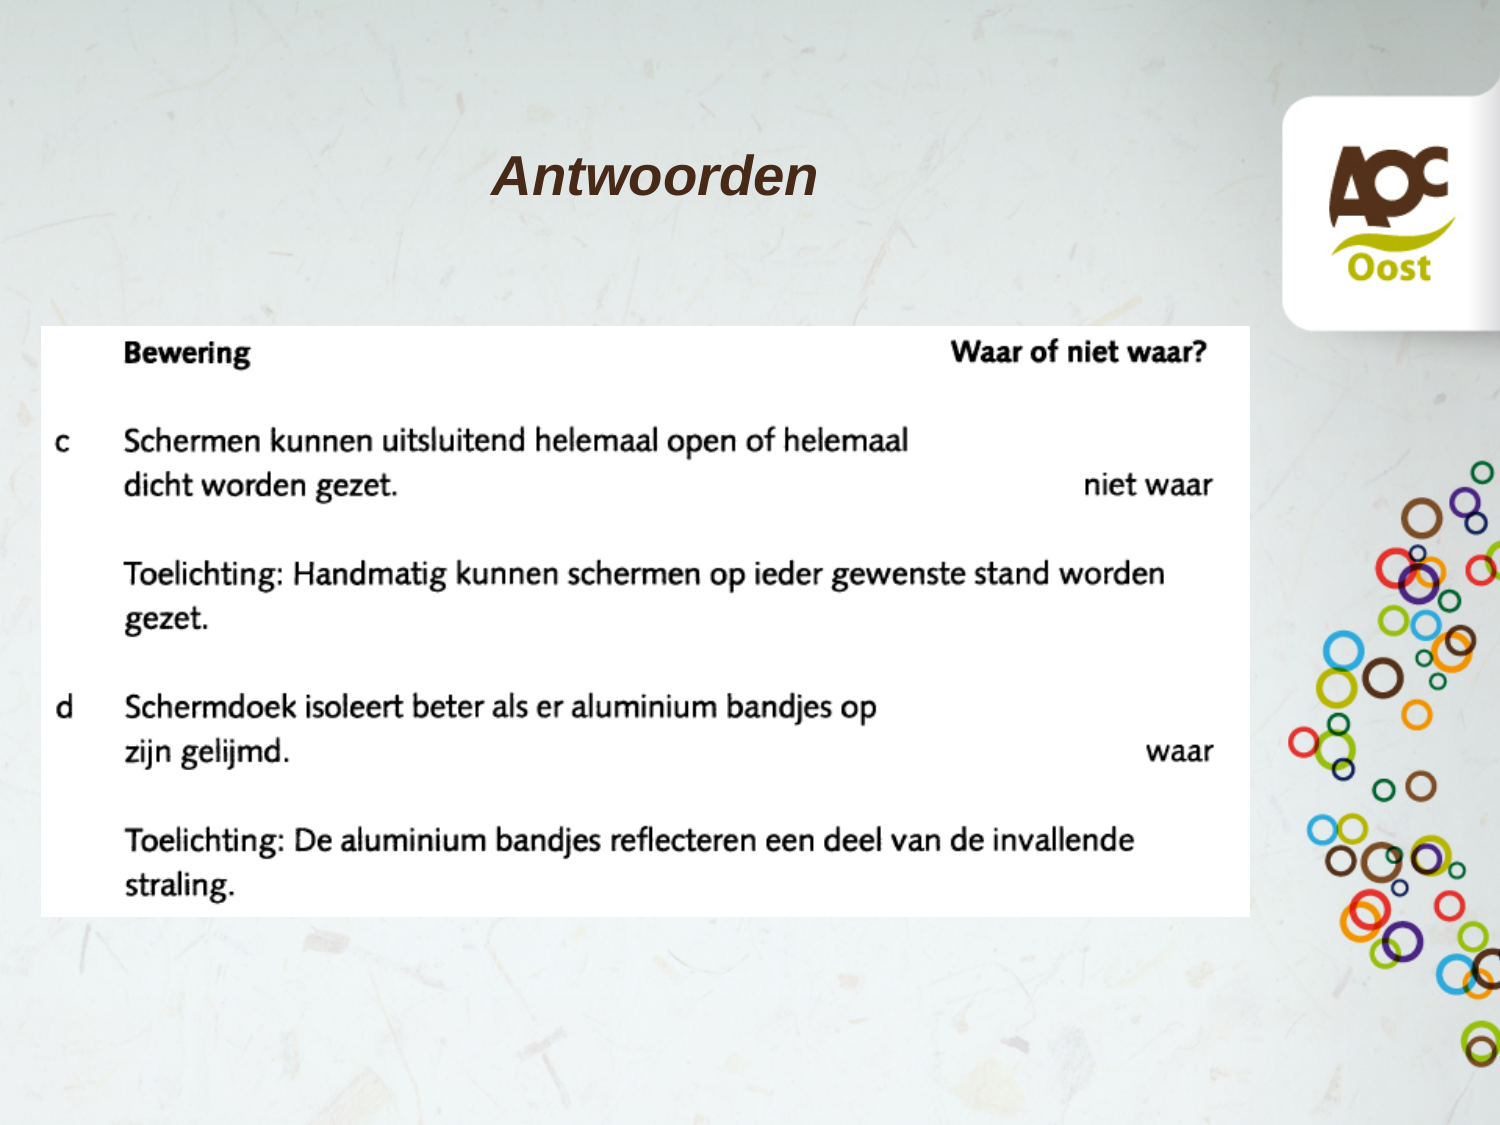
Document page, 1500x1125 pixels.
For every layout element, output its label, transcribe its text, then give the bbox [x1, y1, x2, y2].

picture [0, 0, 1500, 1125]
title Antwoorden [112, 101, 1199, 244]
